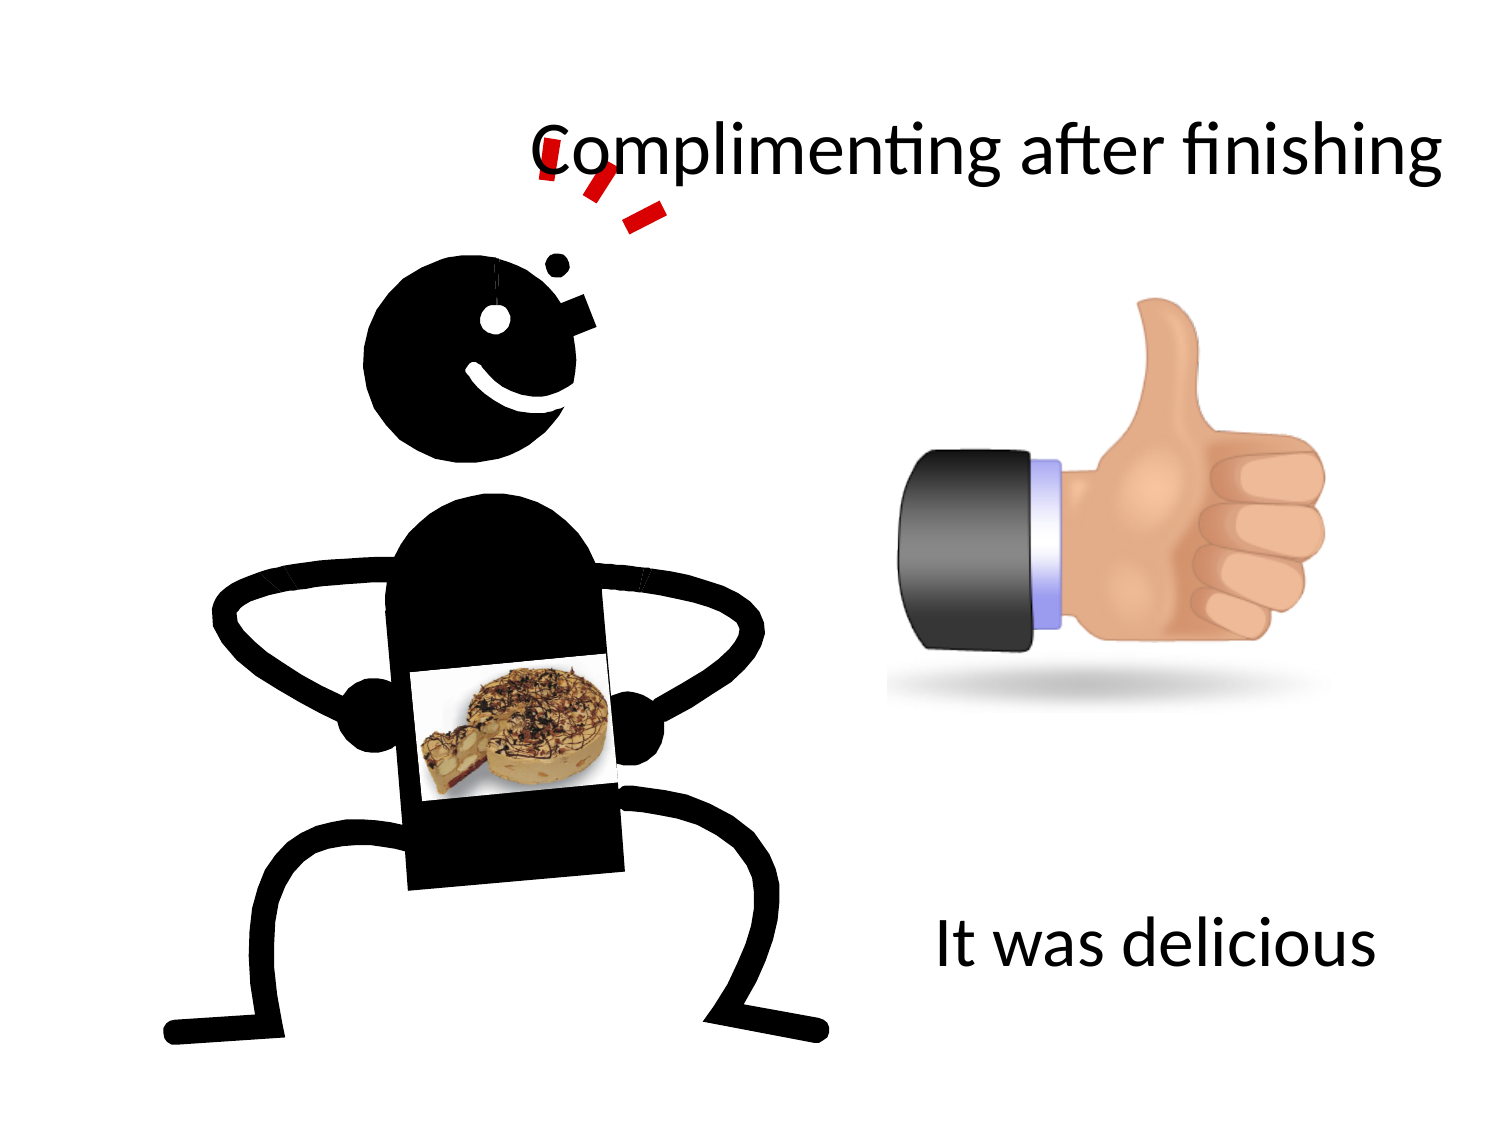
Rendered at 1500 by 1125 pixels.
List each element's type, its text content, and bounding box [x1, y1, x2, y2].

picture [162, 137, 830, 1046]
picture [887, 262, 1338, 713]
title Complimenting after finishing [512, 50, 1463, 238]
text_box It was delicious [875, 862, 1438, 1013]
